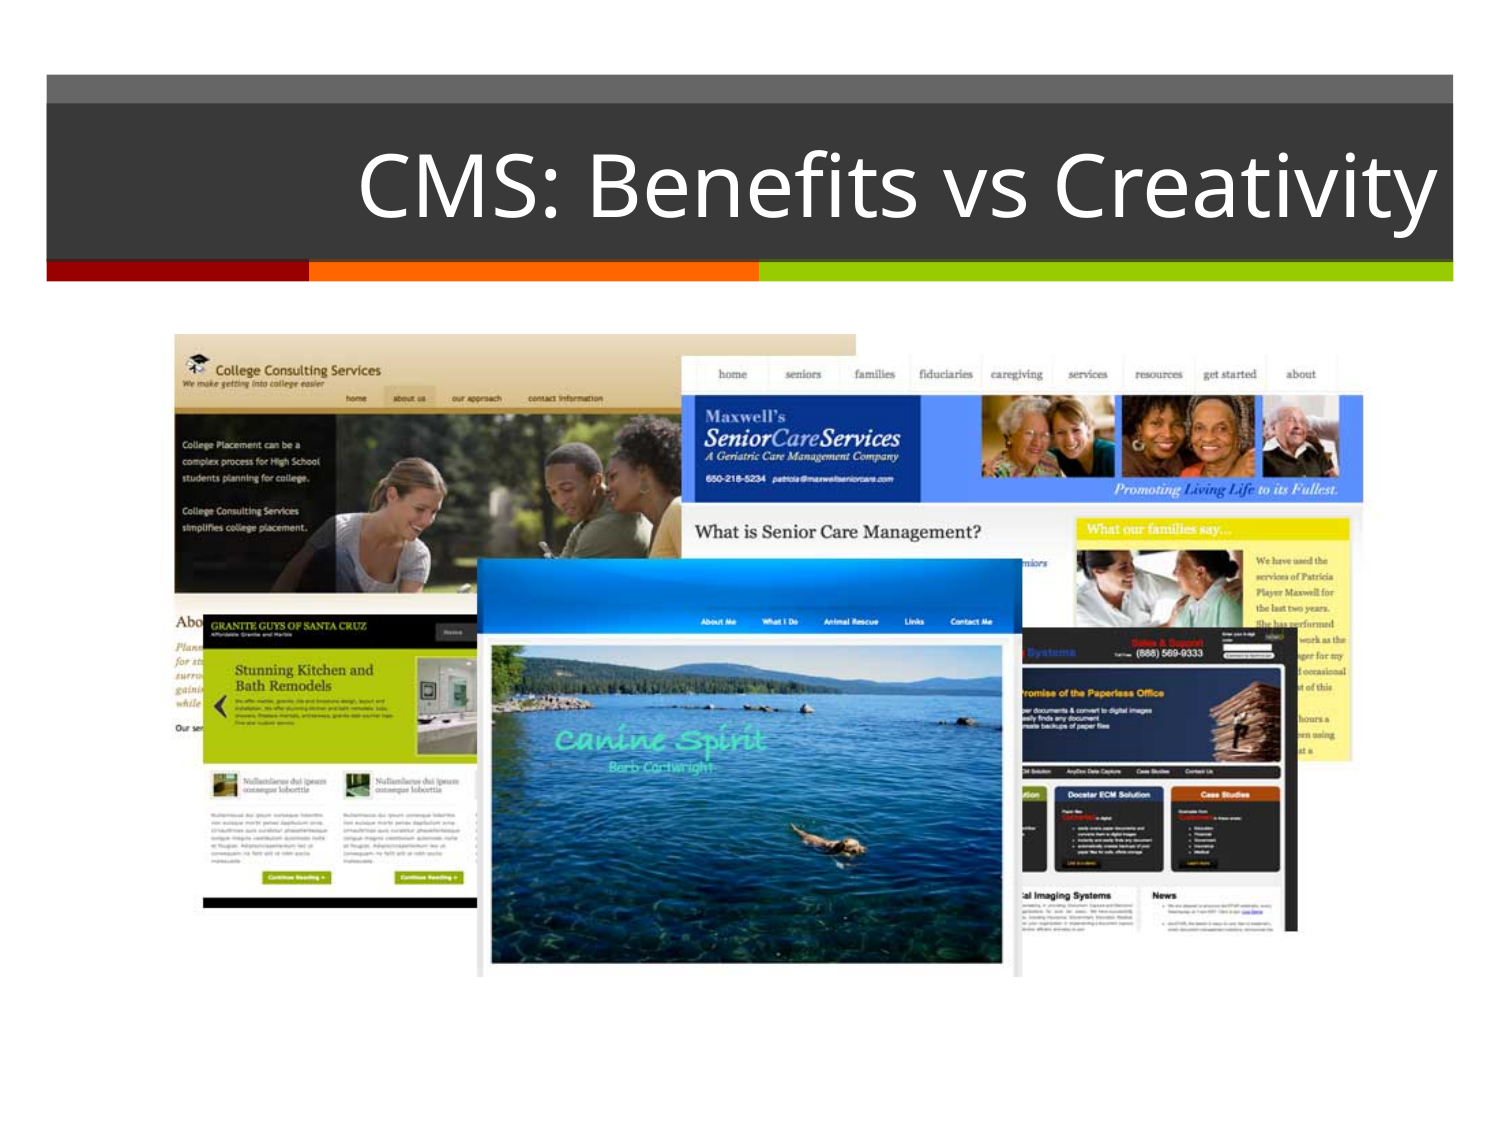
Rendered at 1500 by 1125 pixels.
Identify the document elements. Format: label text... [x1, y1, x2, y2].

title CMS: Benefits vs Creativity [46, 103, 1454, 263]
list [160, 327, 1382, 984]
